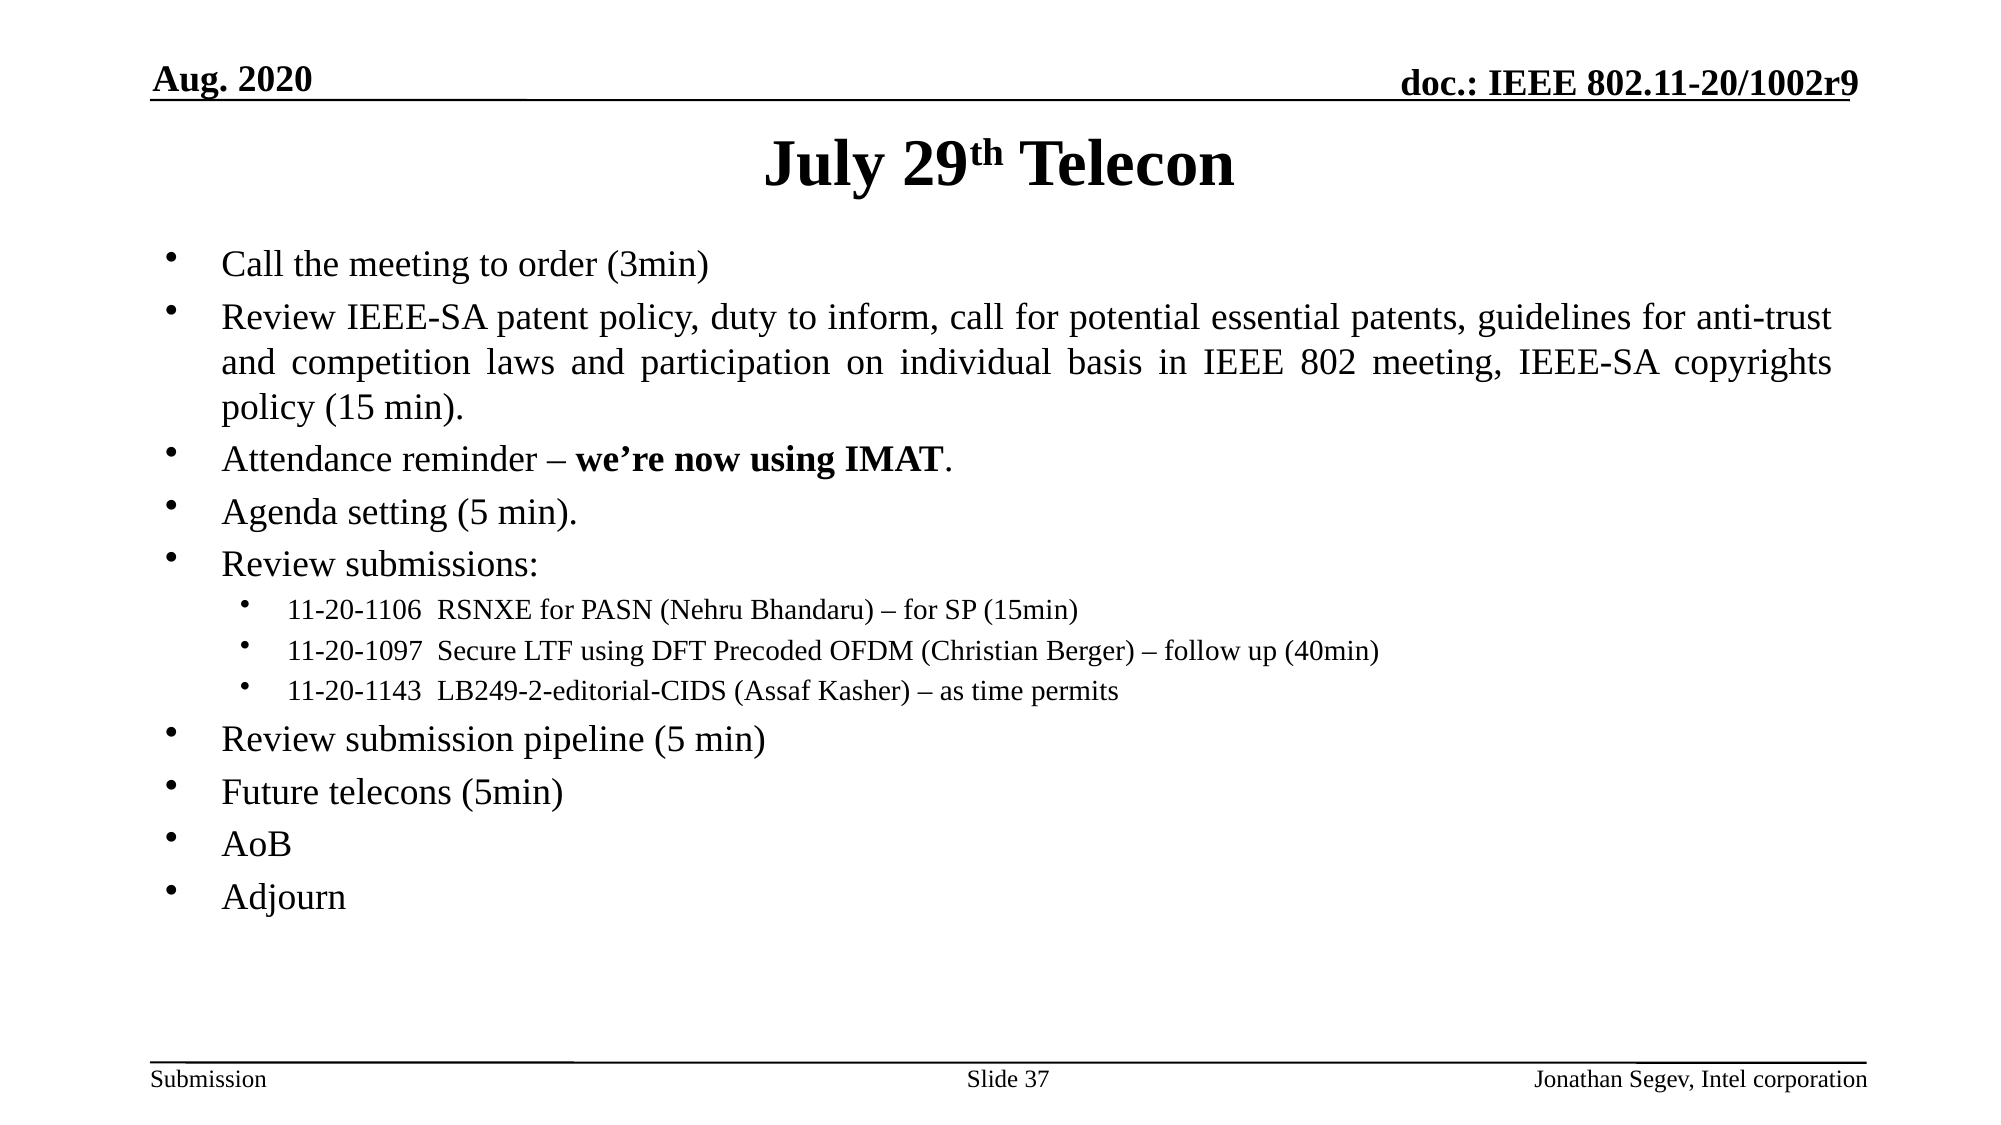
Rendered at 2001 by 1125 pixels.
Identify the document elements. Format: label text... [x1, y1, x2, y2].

footer Jonathan Segev, Intel corporation [1171, 1061, 1869, 1093]
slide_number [152, 54, 563, 100]
list Call the meeting to order (3min) Review IEEE-SA patent policy, duty to inform, call for potential essential patents, guidelines for anti-trust and competition laws and participation on individual basis in IEEE 802 meeting, IEEE-SA copyrights policy (15 min). Attendance reminder – we’re now using IMAT. Agenda setting (5 min). Review submissions: 11-20-1106 RSNXE for PASN (Nehru Bhandaru) – for SP (15min) 11-20-1097 Secure LTF using DFT Precoded OFDM (Christian Berger) – follow up (40min) 11-20-1143 LB249-2-editorial-CIDS (Assaf Kasher) – as time permits Review submission pipeline (5 min) Future telecons (5min) AoB Adjourn [149, 231, 1850, 1000]
title July 29th Telecon [149, 112, 1850, 205]
slide_number Slide 37 [950, 1061, 1067, 1123]
